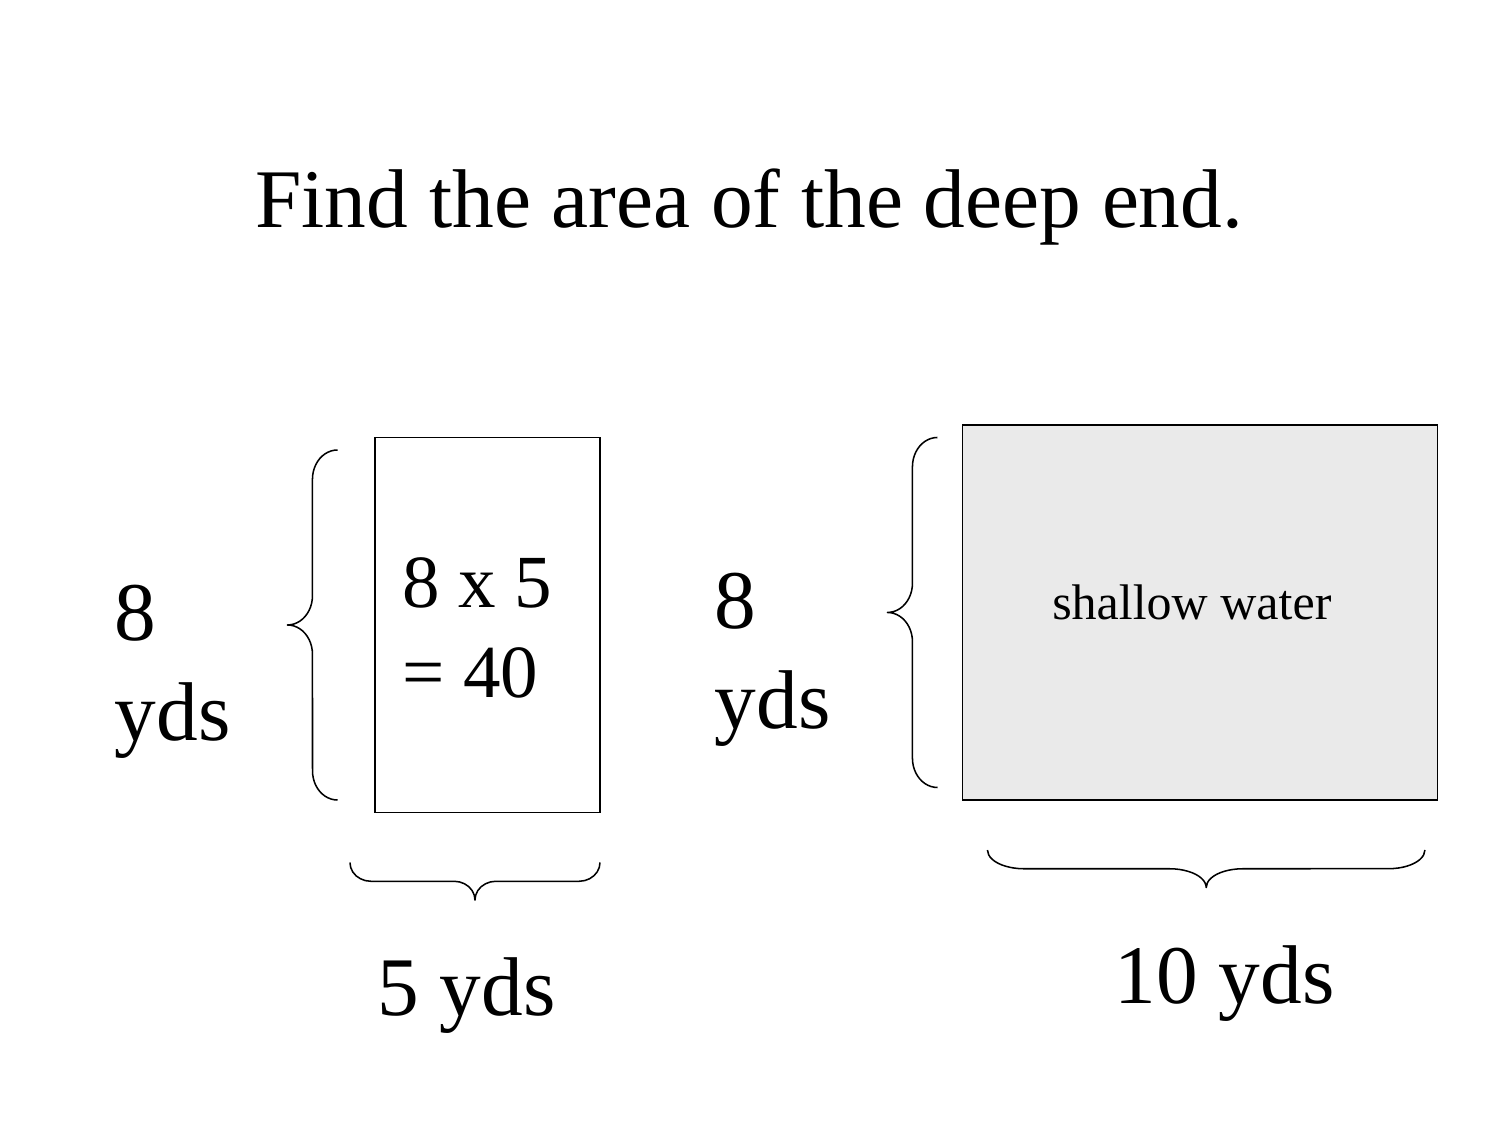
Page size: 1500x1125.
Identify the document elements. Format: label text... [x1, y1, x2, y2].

text_box [374, 437, 600, 813]
text_box shallow water [1037, 562, 1375, 638]
text_box [887, 437, 938, 788]
text_box Find the area of the deep end. [112, 99, 1388, 288]
text_box [287, 450, 338, 801]
text_box [987, 849, 1425, 888]
text_box 8 yds [699, 537, 888, 753]
text_box 8 yds [99, 549, 288, 765]
text_box [962, 424, 1438, 800]
text_box 5 yds [362, 924, 613, 1040]
text_box [349, 862, 601, 901]
text_box 10 yds [1037, 912, 1500, 1028]
text_box 8 x 5 = 40 [387, 524, 575, 720]
